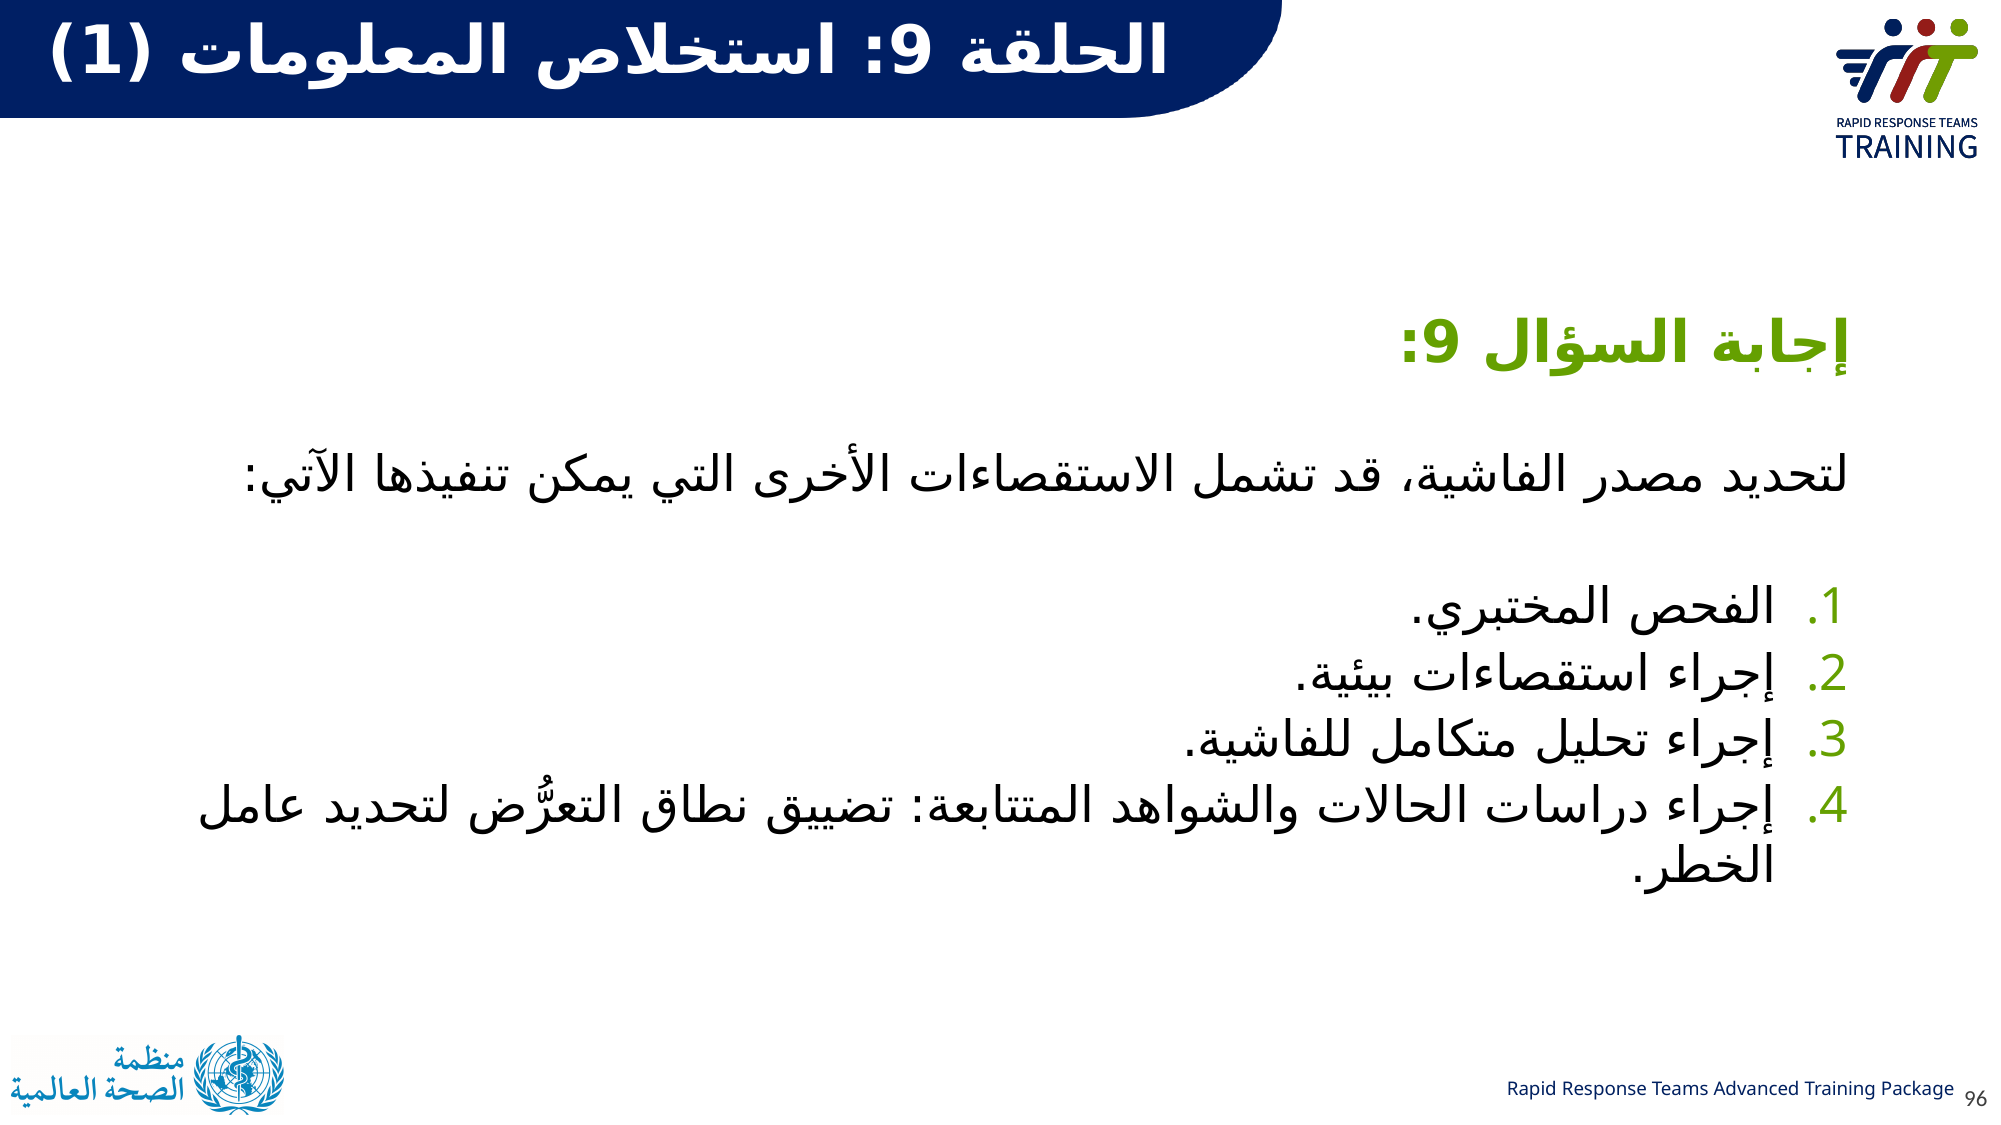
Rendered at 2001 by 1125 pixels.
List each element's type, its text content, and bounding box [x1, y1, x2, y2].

list إجابة السؤال 9: لتحديد مصدر الفاشية، قد تشمل الاستقصاءات الأخرى التي يمكن تنفيذها الآتي: الفحص المختبري. إجراء استقصاءات بيئية. إجراء تحليل متكامل للفاشية. إجراء دراسات الحالات والشواهد المتتابعة: تضييق نطاق التعرُّض لتحديد عامل الخطر. [58, 303, 1860, 971]
picture [241, 1050, 247, 1059]
picture [11, 1035, 284, 1115]
picture [1179, 0, 1282, 118]
picture [1835, 19, 1978, 167]
title الحلقة 9: استخلاص المعلومات (1) [0, 0, 1179, 149]
